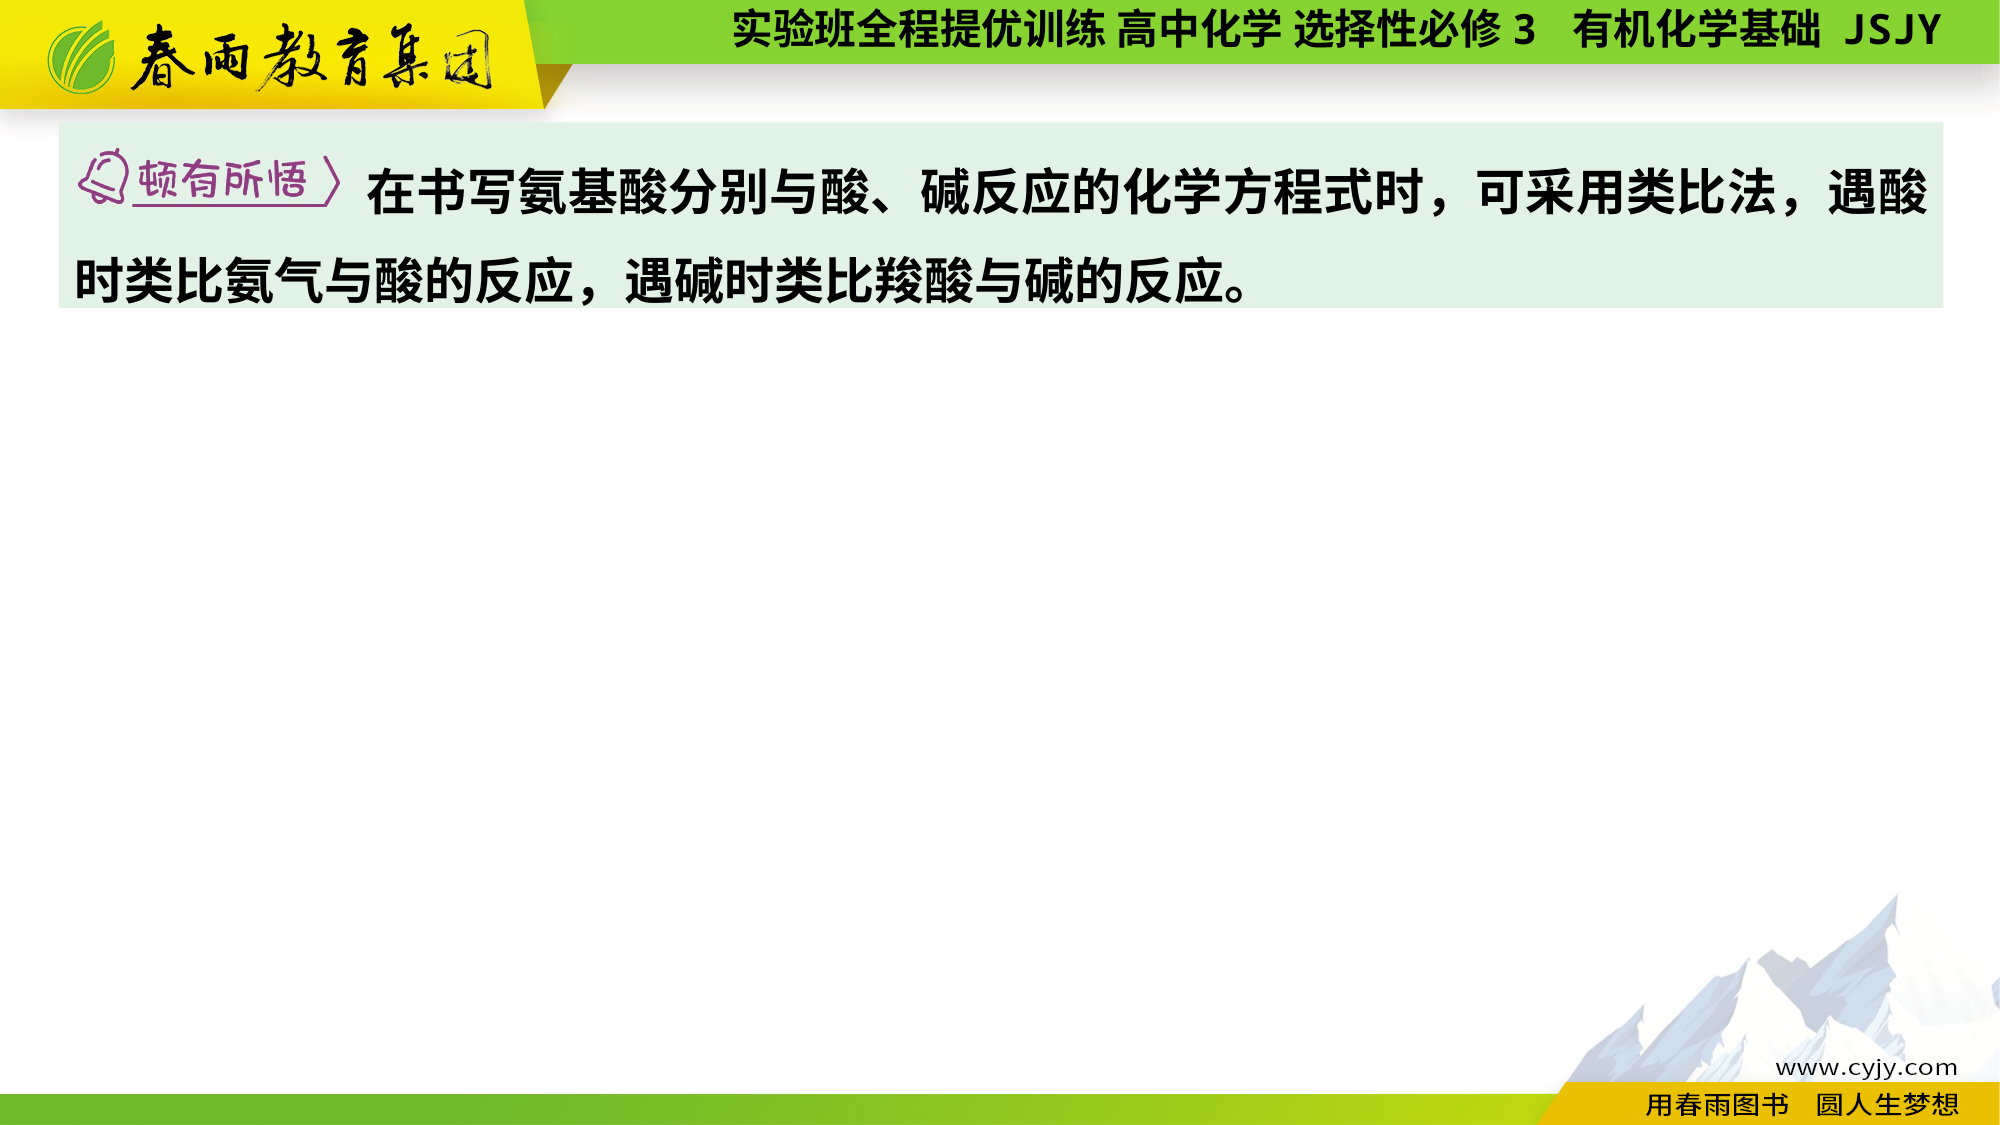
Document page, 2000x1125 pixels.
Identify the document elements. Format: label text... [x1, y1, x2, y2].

picture [0, 0, 2000, 1125]
list 在书写氨基酸分别与酸、碱反应的化学方程式时，可采用类比法，遇酸时类比氨气与酸的反应，遇碱时类比羧酸与碱的反应。 [59, 122, 1944, 308]
